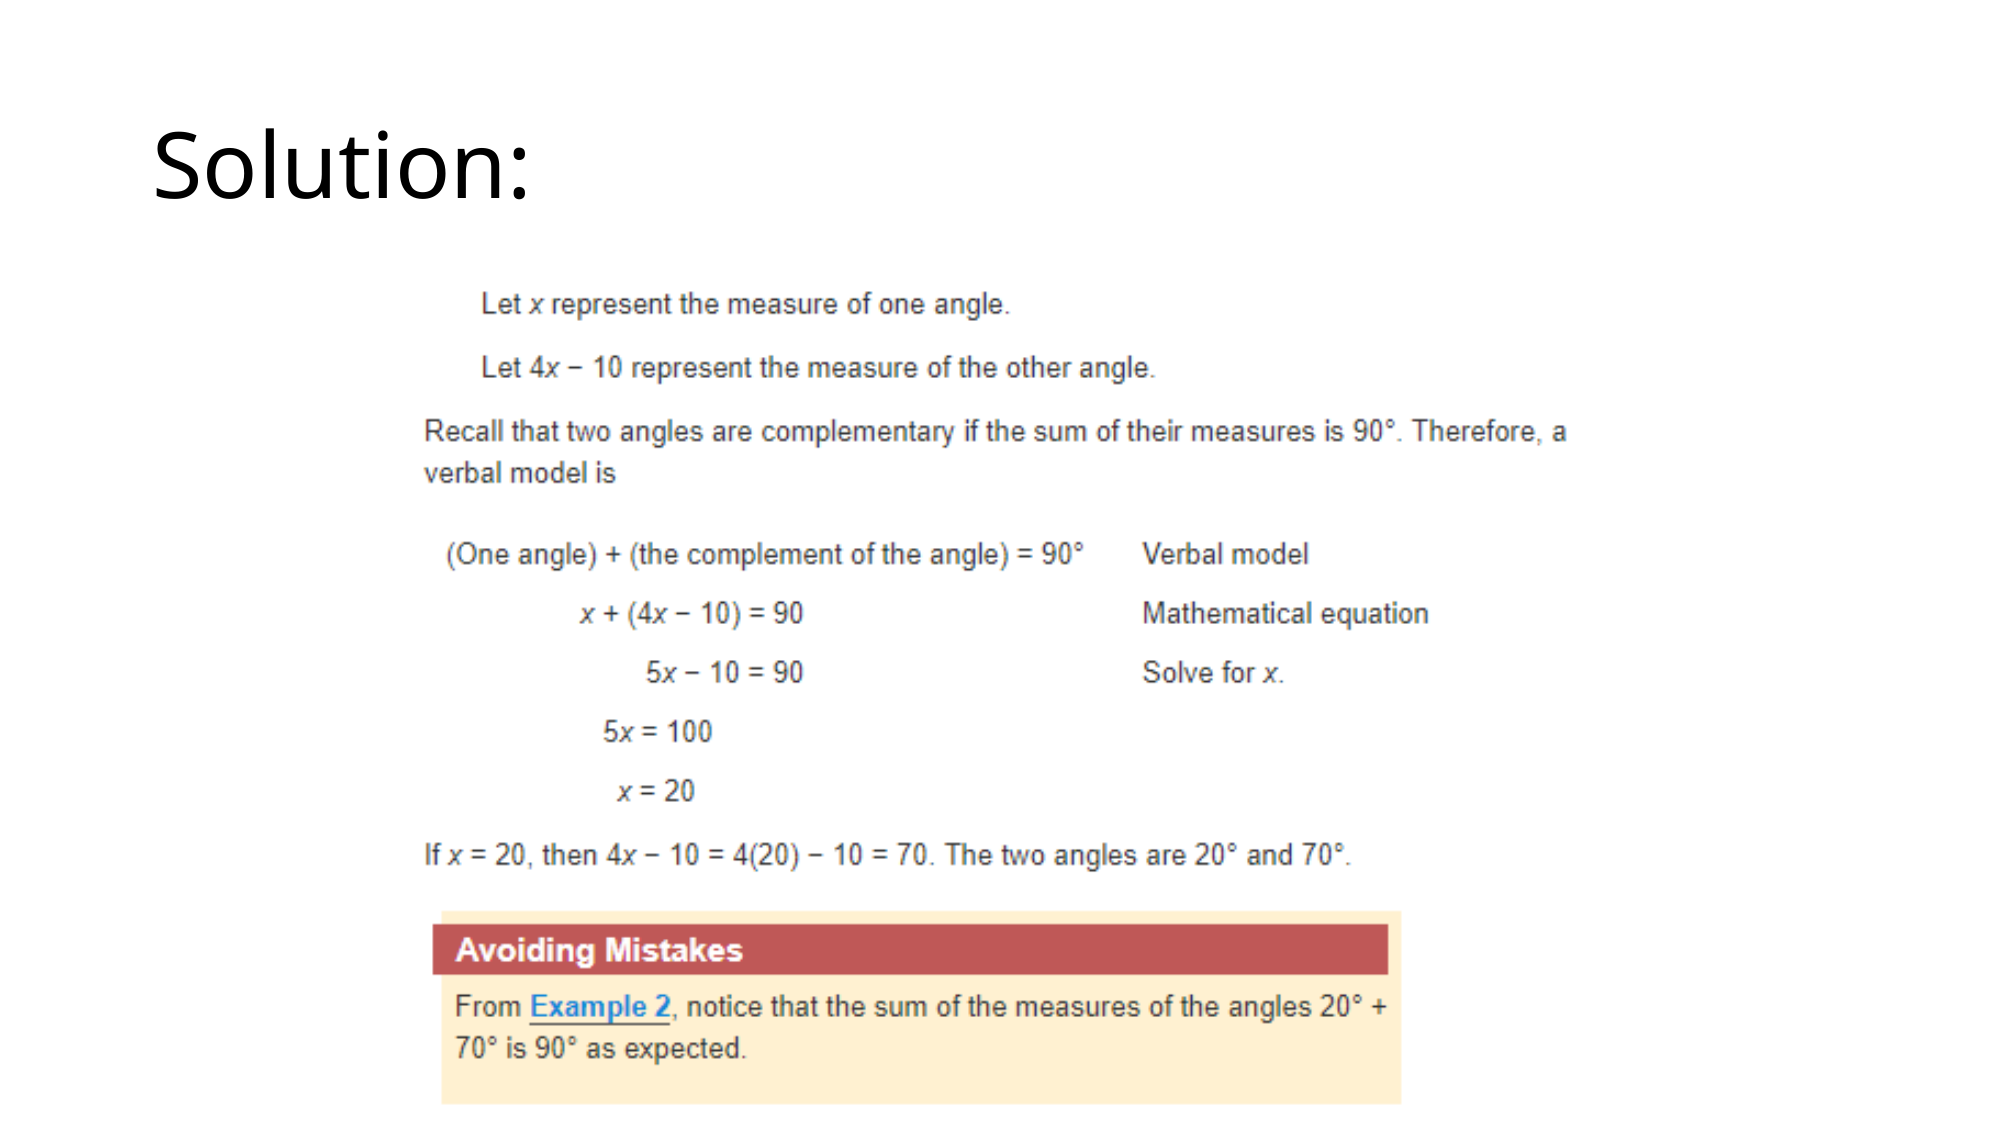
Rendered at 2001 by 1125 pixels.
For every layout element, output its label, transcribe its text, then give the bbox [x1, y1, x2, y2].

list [418, 277, 1582, 1118]
title Solution: [137, 59, 1863, 278]
